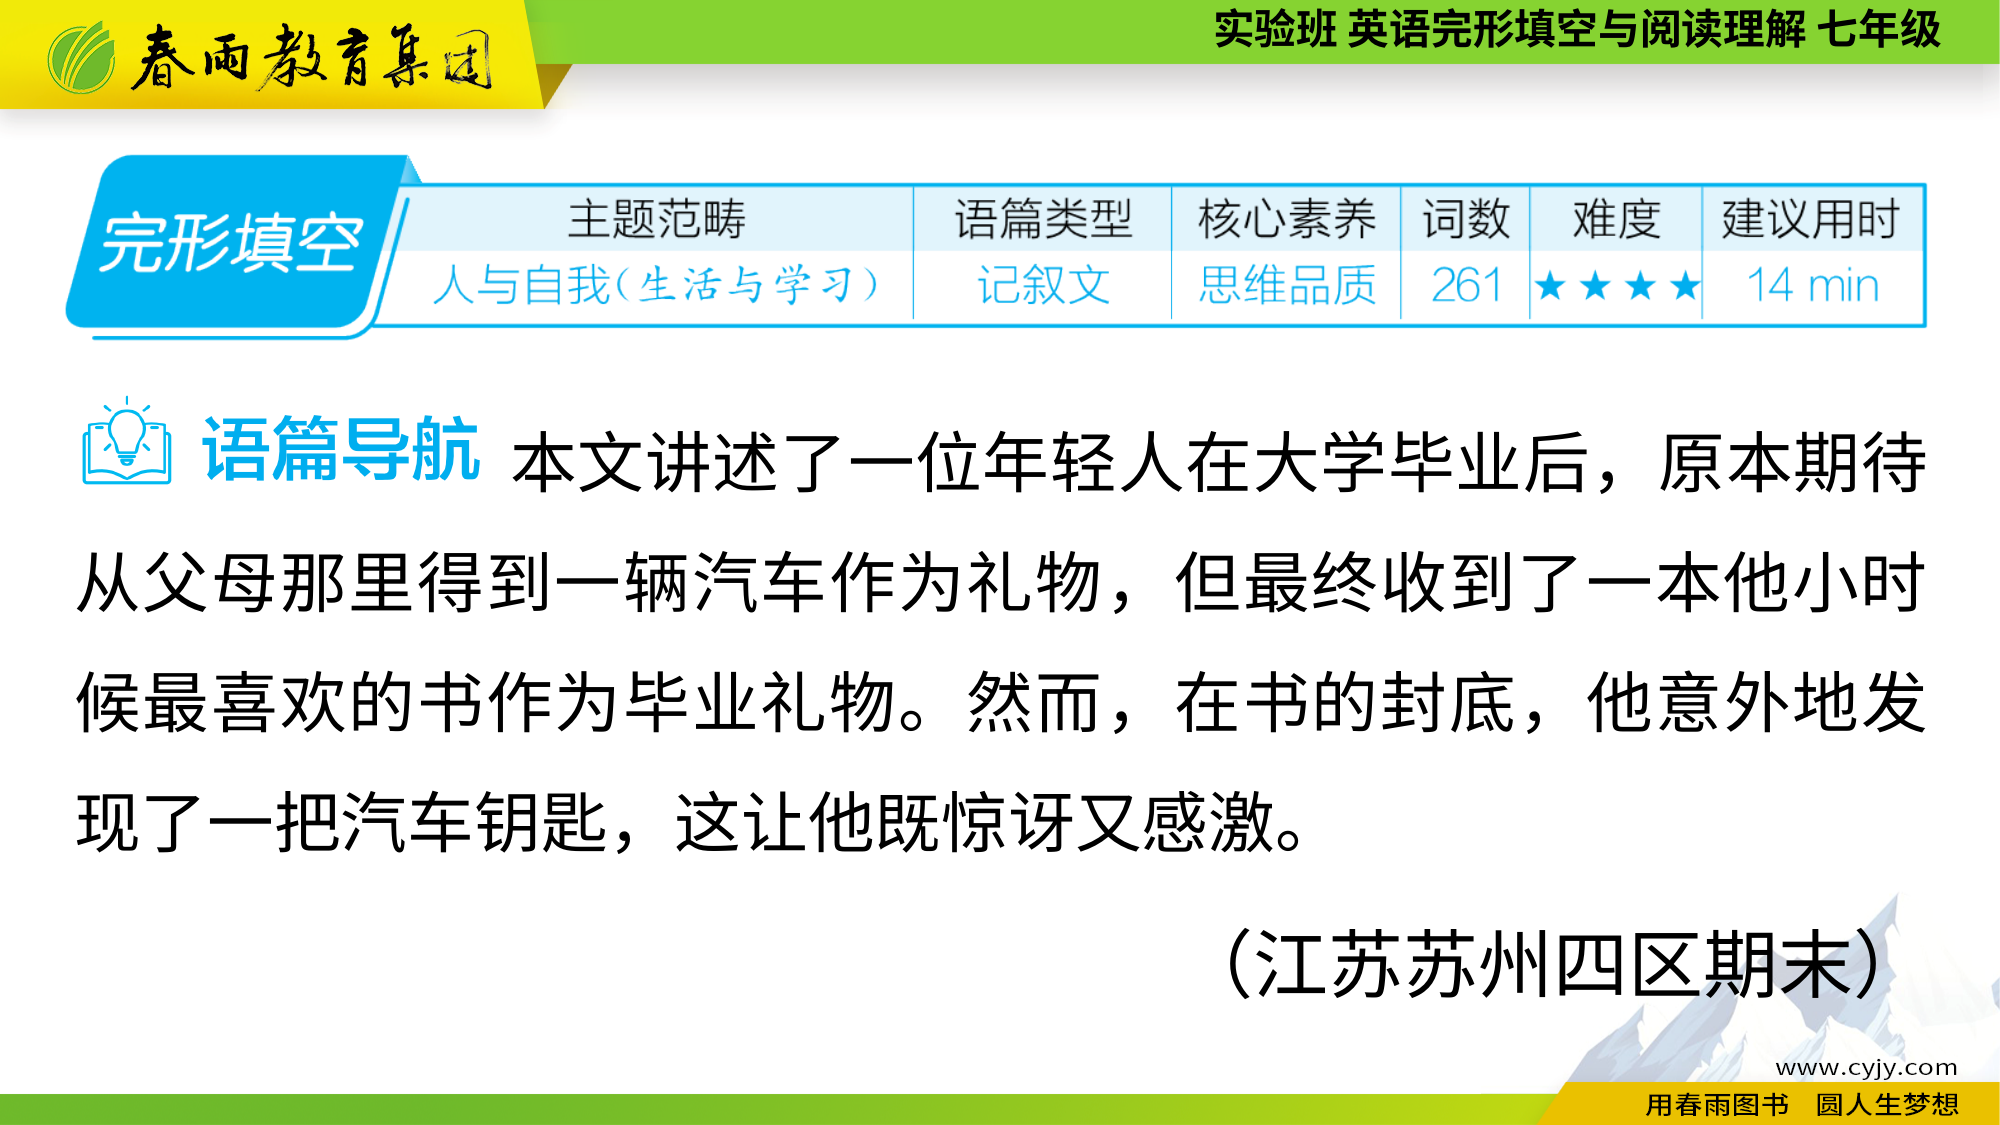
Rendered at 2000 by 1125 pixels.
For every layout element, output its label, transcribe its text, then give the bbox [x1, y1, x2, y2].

text_box （江苏苏州四区期末） [1035, 865, 1944, 1016]
picture [0, 0, 2000, 1125]
text_box 本文讲述了一位年轻人在大学毕业后，原本期待从父母那里得到一辆汽车作为礼物，但最终收到了一本他小时候最喜欢的书作为毕业礼物。然而，在书的封底，他意外地发现了一把汽车钥匙，这让他既惊讶又感激。 [59, 373, 1944, 869]
